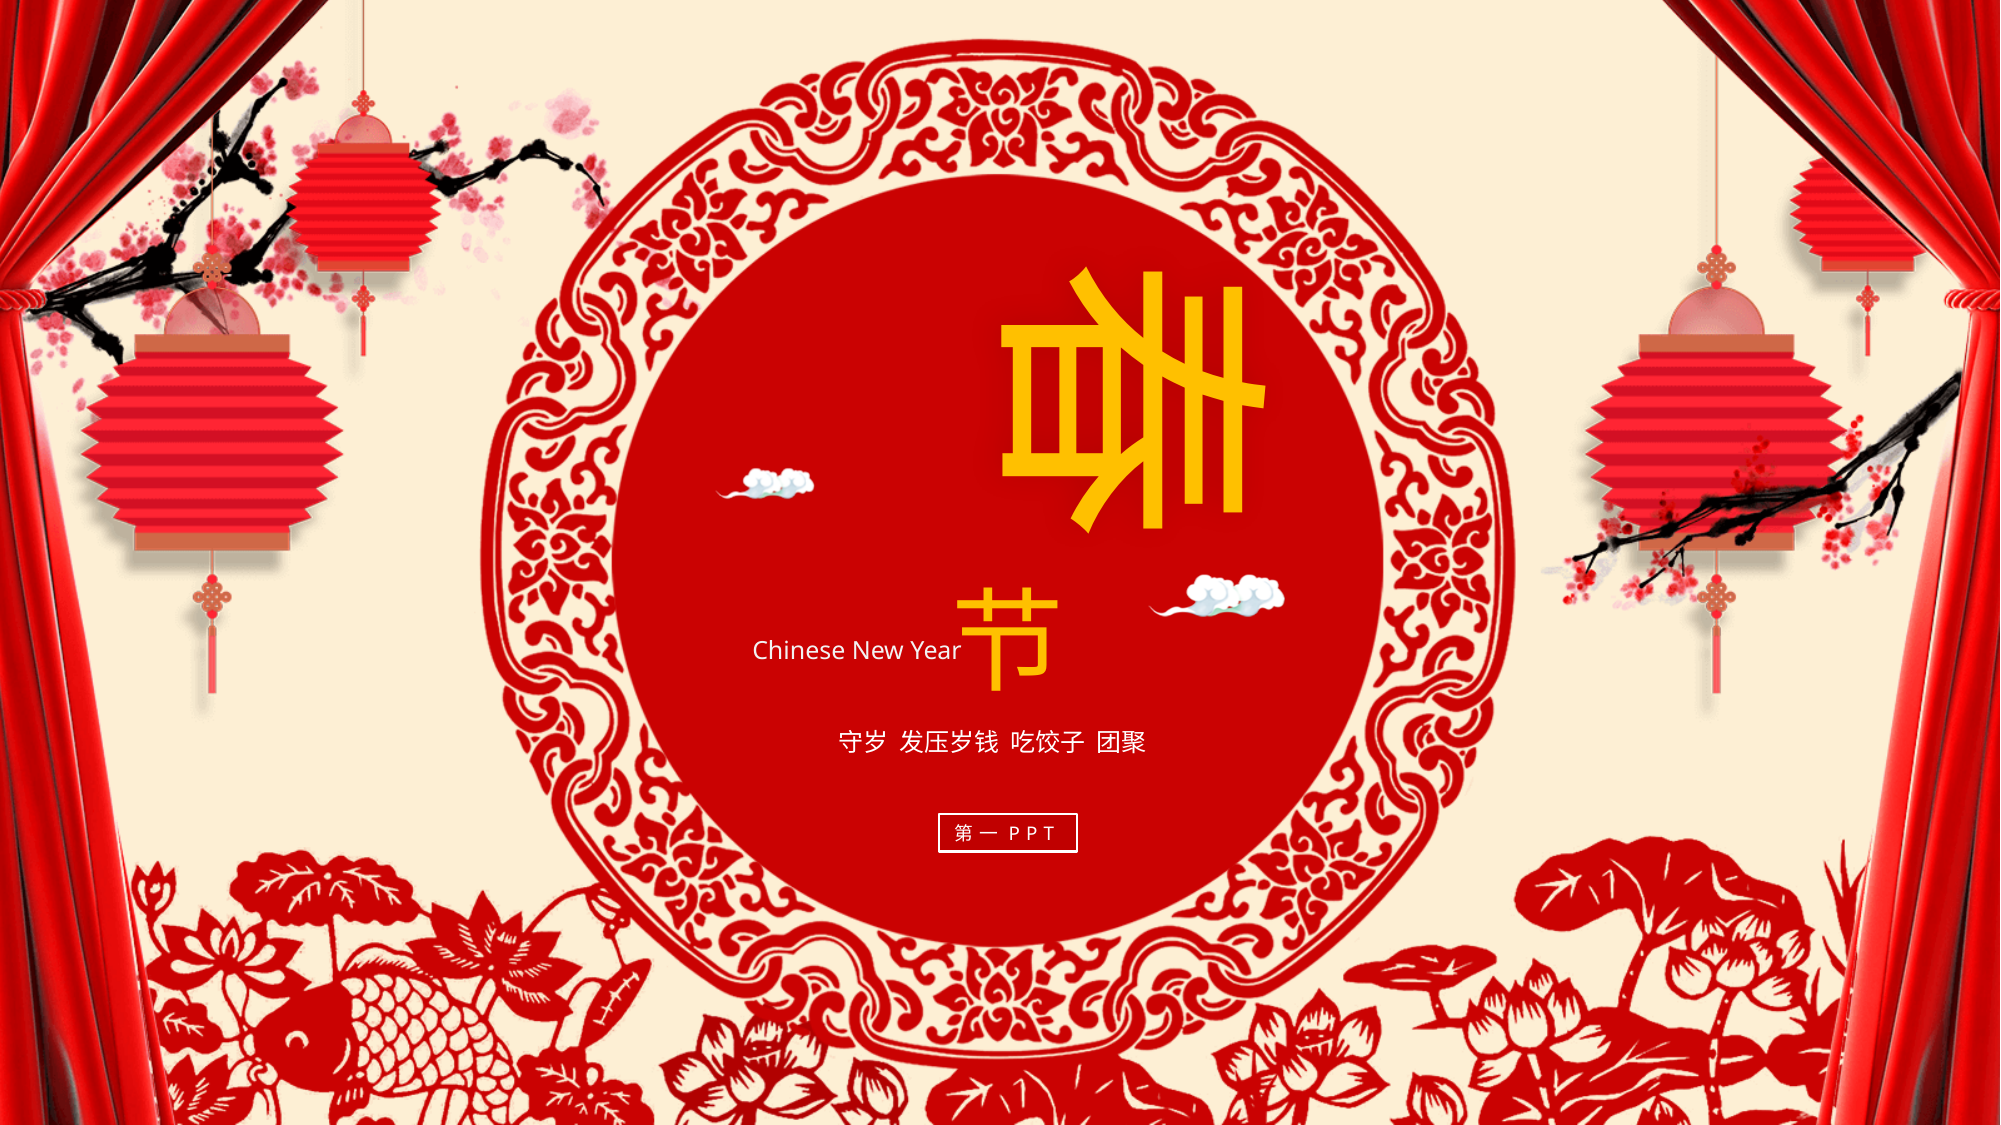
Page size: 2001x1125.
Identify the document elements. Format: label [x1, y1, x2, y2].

picture [0, 0, 2000, 1125]
text_box [939, 241, 1320, 715]
